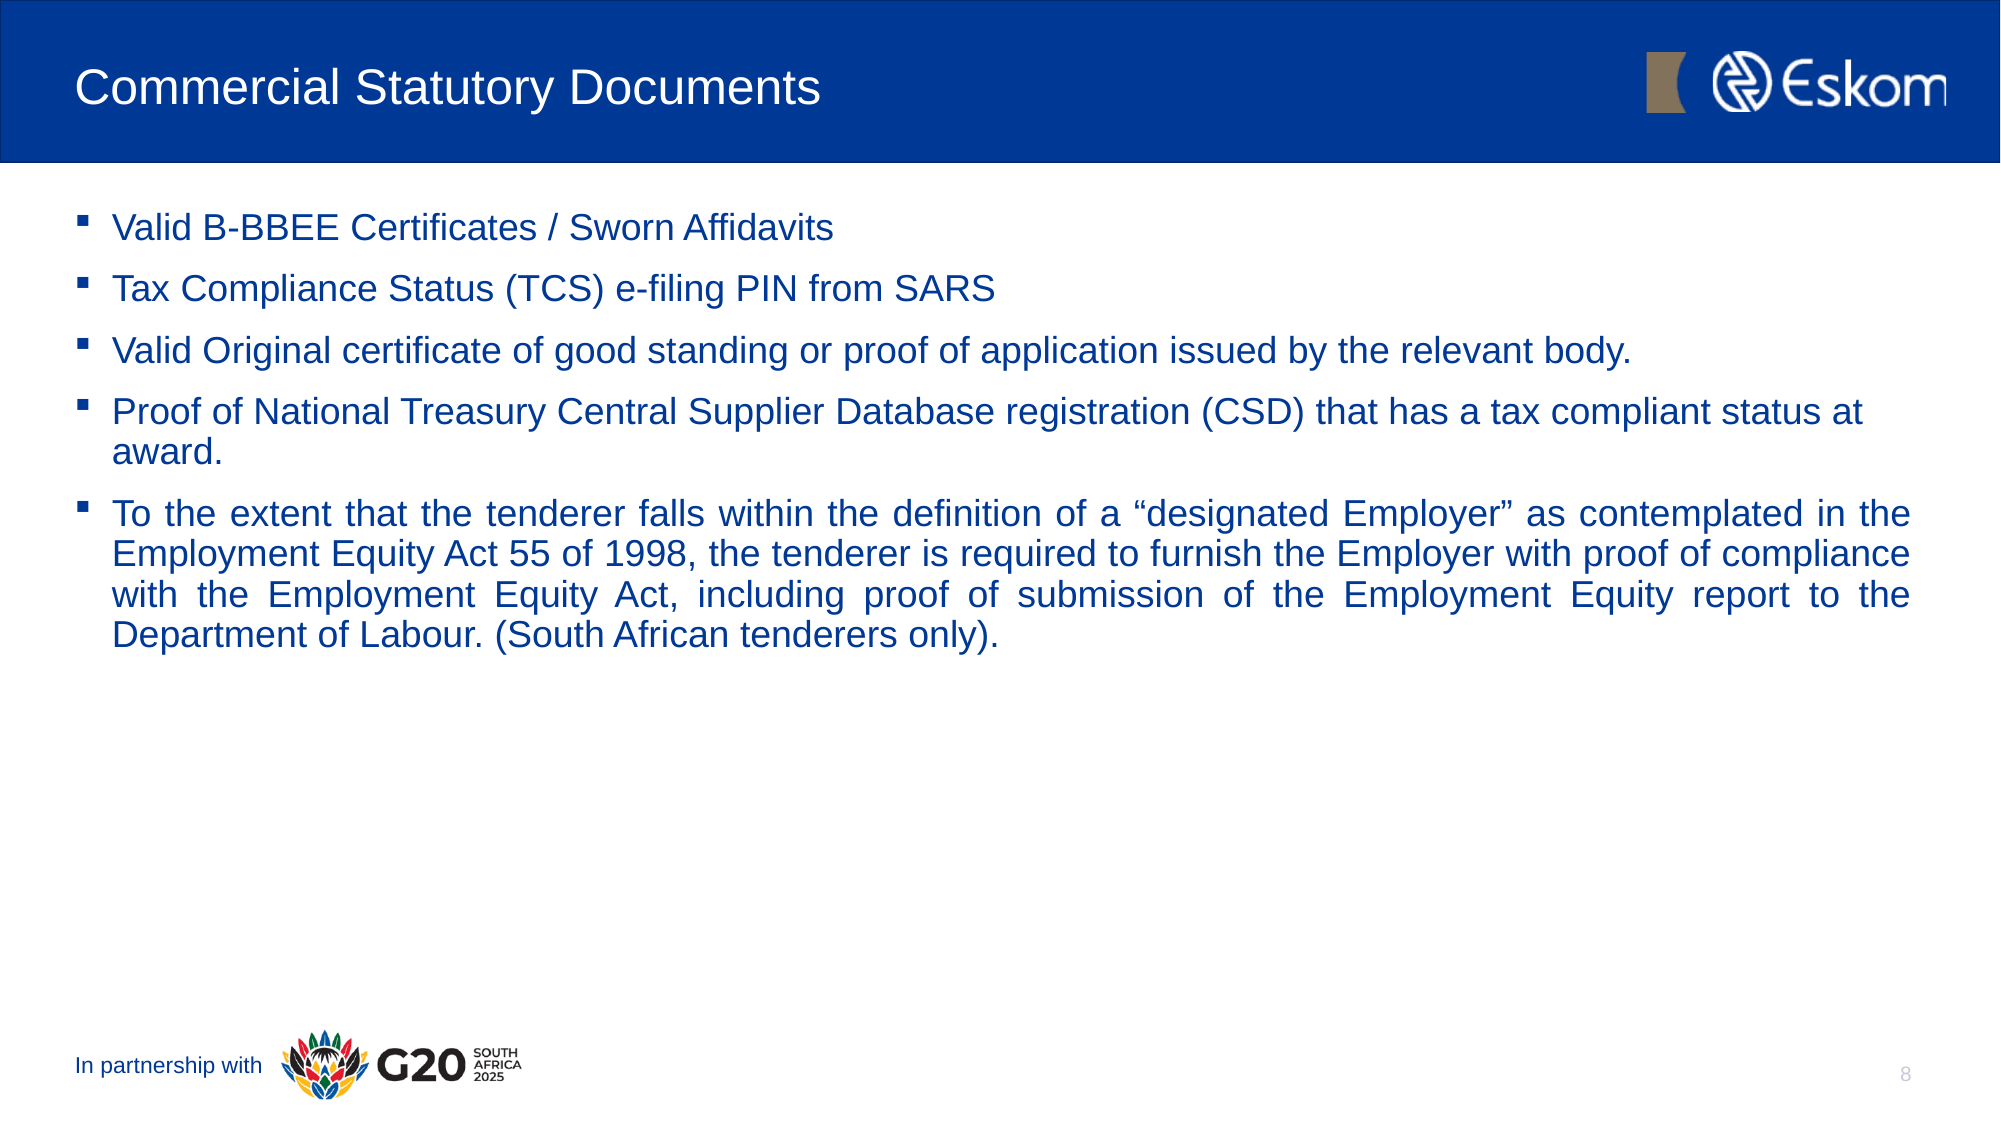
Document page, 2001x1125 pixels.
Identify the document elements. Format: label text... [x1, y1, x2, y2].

picture [280, 1029, 526, 1100]
title Commercial Statutory Documents [59, 33, 1620, 143]
list Valid B-BBEE Certificates / Sworn Affidavits Tax Compliance Status (TCS) e-filing PIN from SARS Valid Original certificate of good standing or proof of application issued by the relevant body. Proof of National Treasury Central Supplier Database registration (CSD) that has a tax compliant status at award. To the extent that the tenderer falls within the definition of a “designated Employer” as contemplated in the Employment Equity Act 55 of 1998, the tenderer is required to furnish the Employer with proof of compliance with the Employment Equity Act, including proof of submission of the Employment Equity report to the Department of Labour. (South African tenderers only). [59, 200, 1927, 998]
slide_number 8 [1869, 1042, 1927, 1103]
